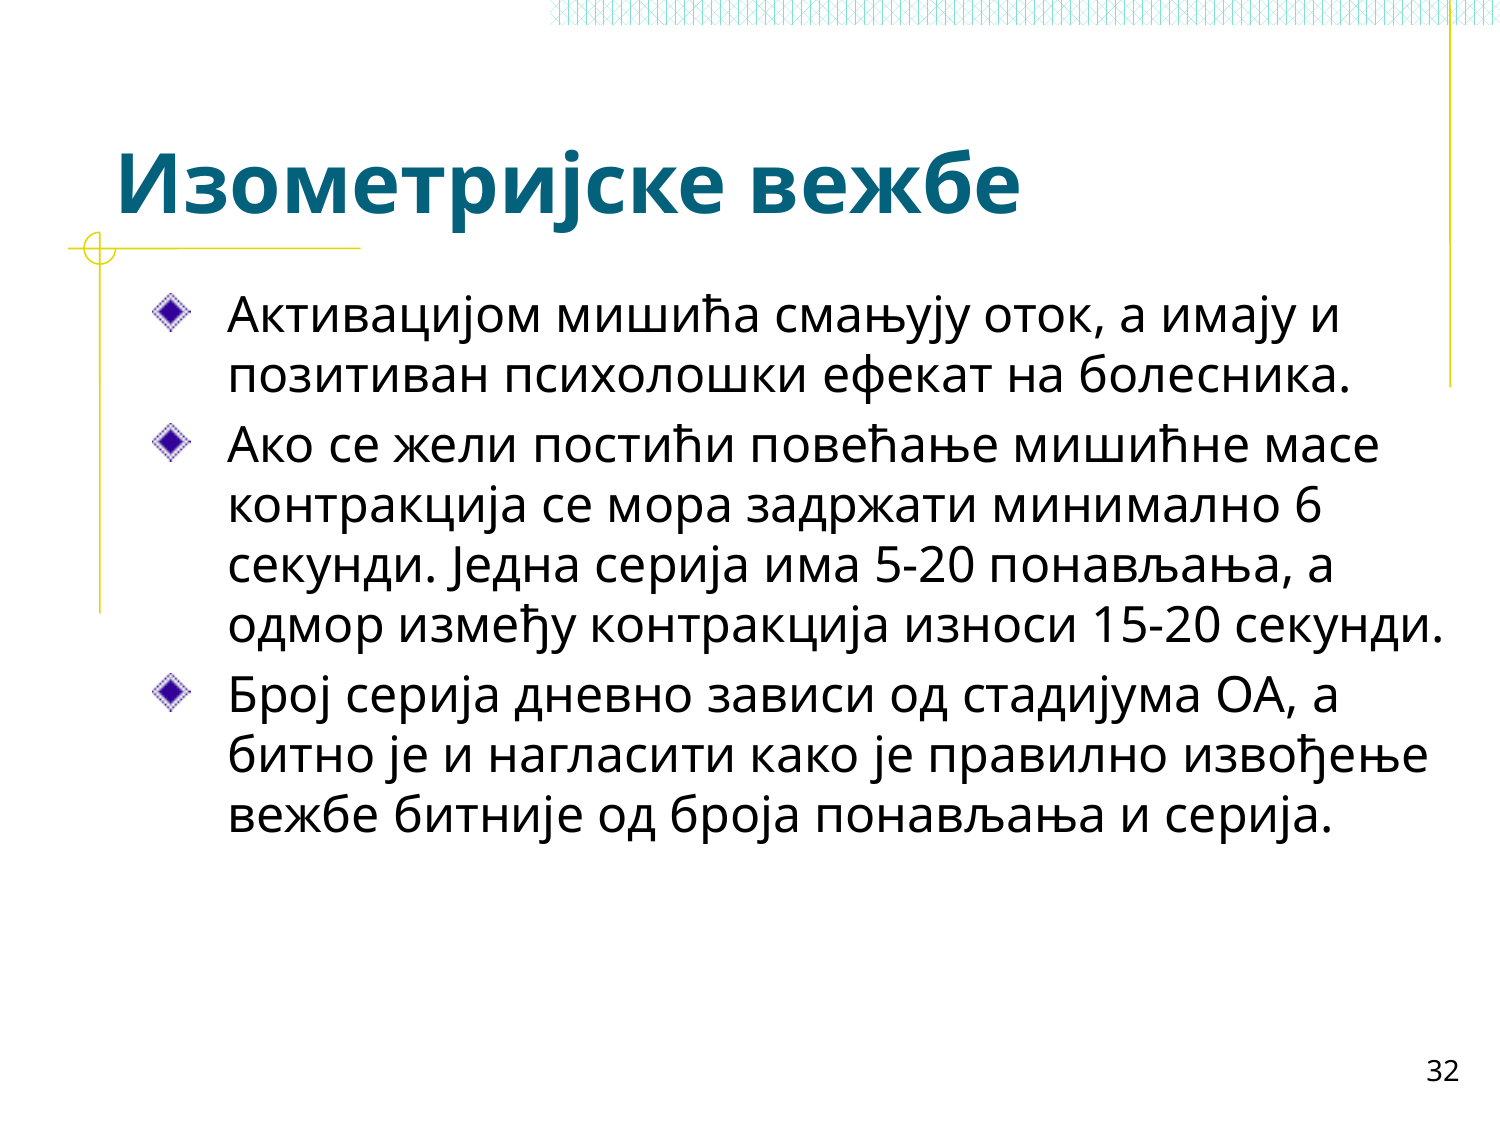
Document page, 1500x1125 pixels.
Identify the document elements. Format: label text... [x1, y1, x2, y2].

title Изометријске вежбе [99, 49, 1376, 238]
slide_number 32 [1162, 1025, 1475, 1100]
picture [152, 423, 191, 462]
picture [152, 673, 191, 712]
list Активацијом мишића смањују оток, а имају и позитиван психолошки ефекат на болесника. Ако се жели постићи повећање мишићне масе контракција се мора задржати минимално 6 секунди. Једна серија има 5-20 понављања, а одмор између контракција износи 15-20 секунди. Број серија дневно зависи од стадијума ОА, а битно је и нагласити како је правилно извођење вежбе битније од броја понављања и серија. [137, 274, 1500, 951]
picture [152, 293, 191, 332]
